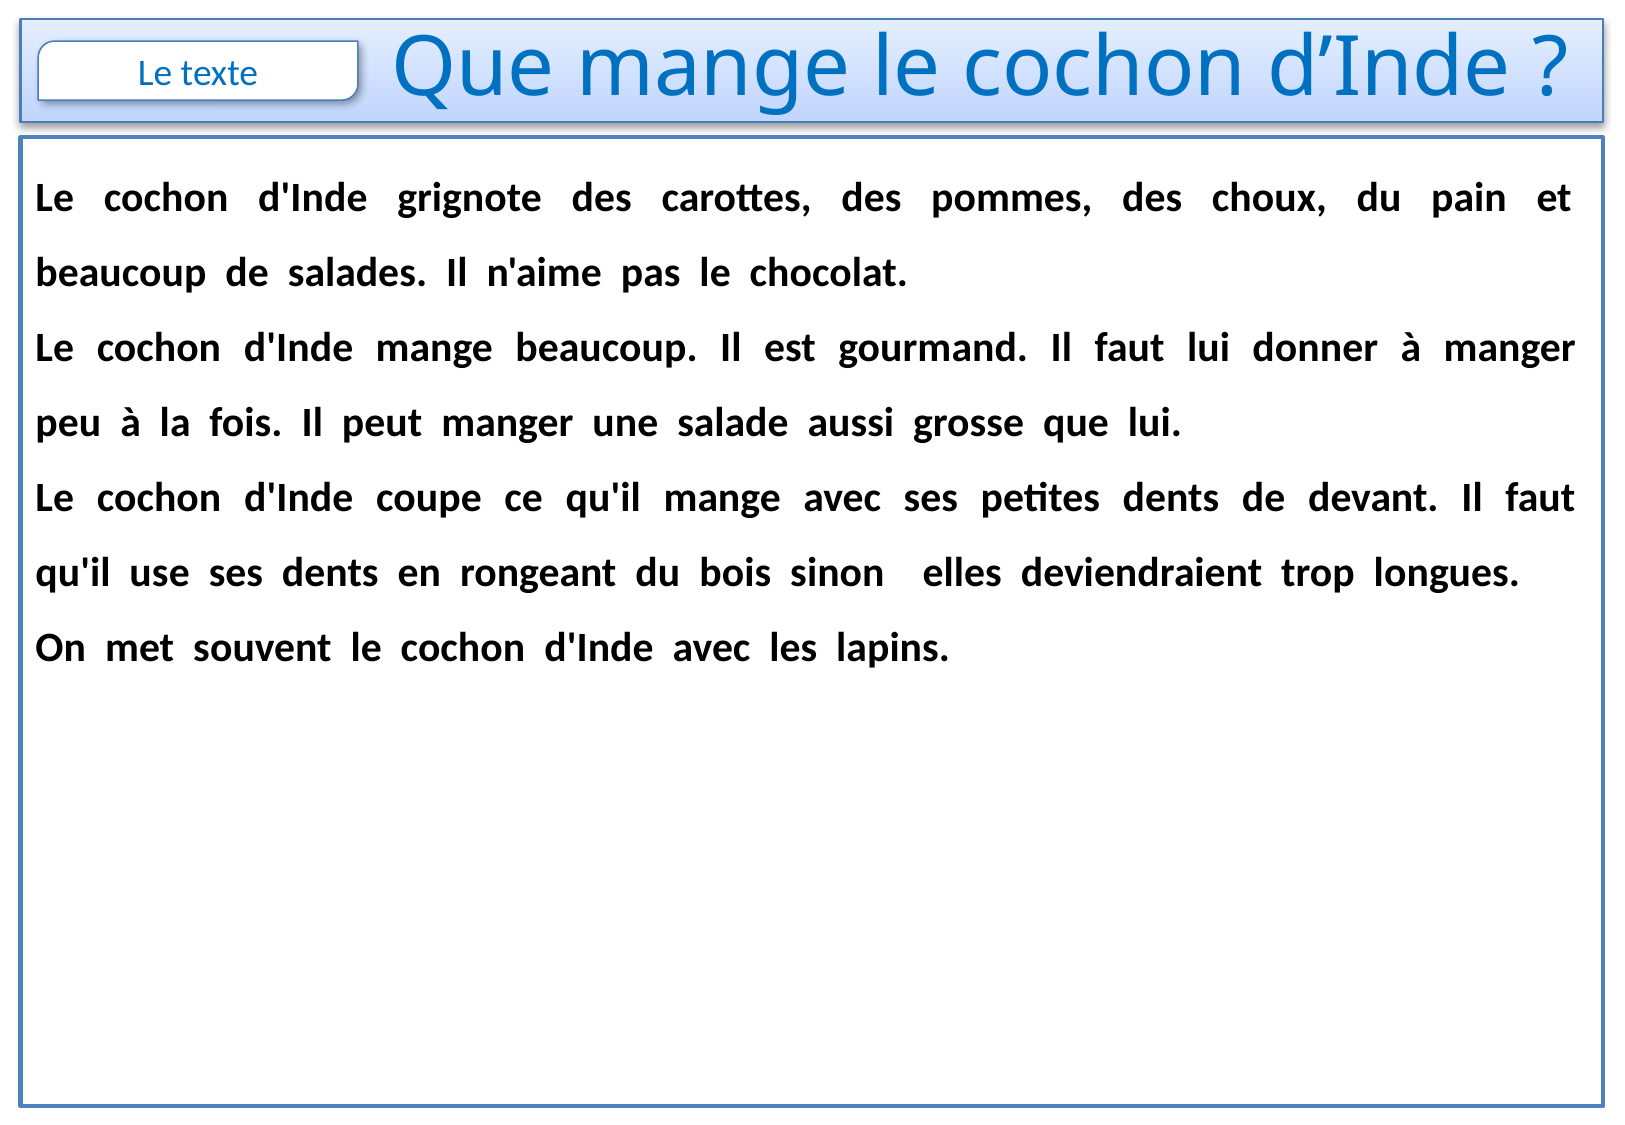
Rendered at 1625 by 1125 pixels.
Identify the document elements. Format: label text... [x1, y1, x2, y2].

title Que mange le cochon d’Inde ? [357, 4, 1604, 120]
list Le cochon d'Inde grignote des carottes, des pommes, des choux, du pain et beaucoup de salades. Il n'aime pas le chocolat. Le cochon d'Inde mange beaucoup. Il est gourmand. Il faut lui donner à manger peu à la fois. Il peut manger une salade aussi grosse que lui. Le cochon d'Inde coupe ce qu'il mange avec ses petites dents de devant. Il faut qu'il use ses dents en rongeant du bois sinon elles deviendraient trop longues. On met souvent le cochon d'Inde avec les lapins. [18, 135, 1605, 1108]
